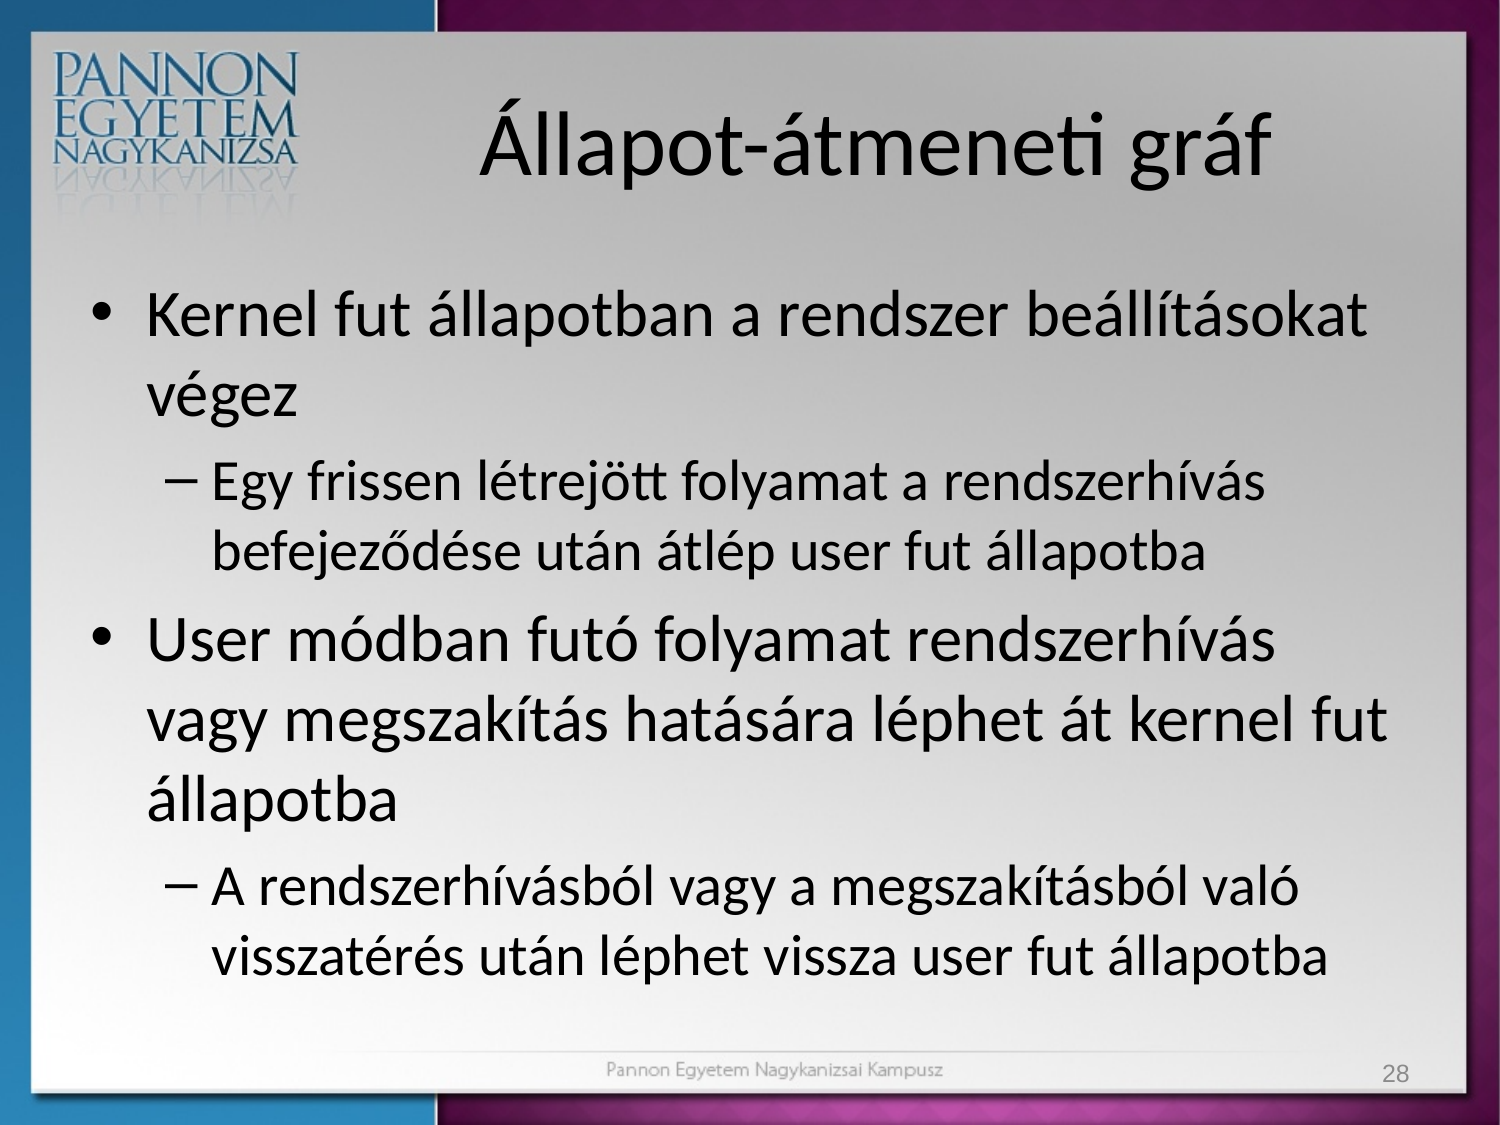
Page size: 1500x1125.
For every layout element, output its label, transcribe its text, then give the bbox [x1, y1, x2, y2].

title Állapot-átmeneti gráf [328, 45, 1425, 233]
picture [0, 0, 1500, 1125]
list Kernel fut állapotban a rendszer beállításokat végez Egy frissen létrejött folyamat a rendszerhívás befejeződése után átlép user fut állapotba User módban futó folyamat rendszerhívás vagy megszakítás hatására léphet át kernel fut állapotba A rendszerhívásból vagy a megszakításból való visszatérés után léphet vissza user fut állapotba [75, 262, 1425, 1075]
slide_number 28 [1074, 1042, 1425, 1103]
